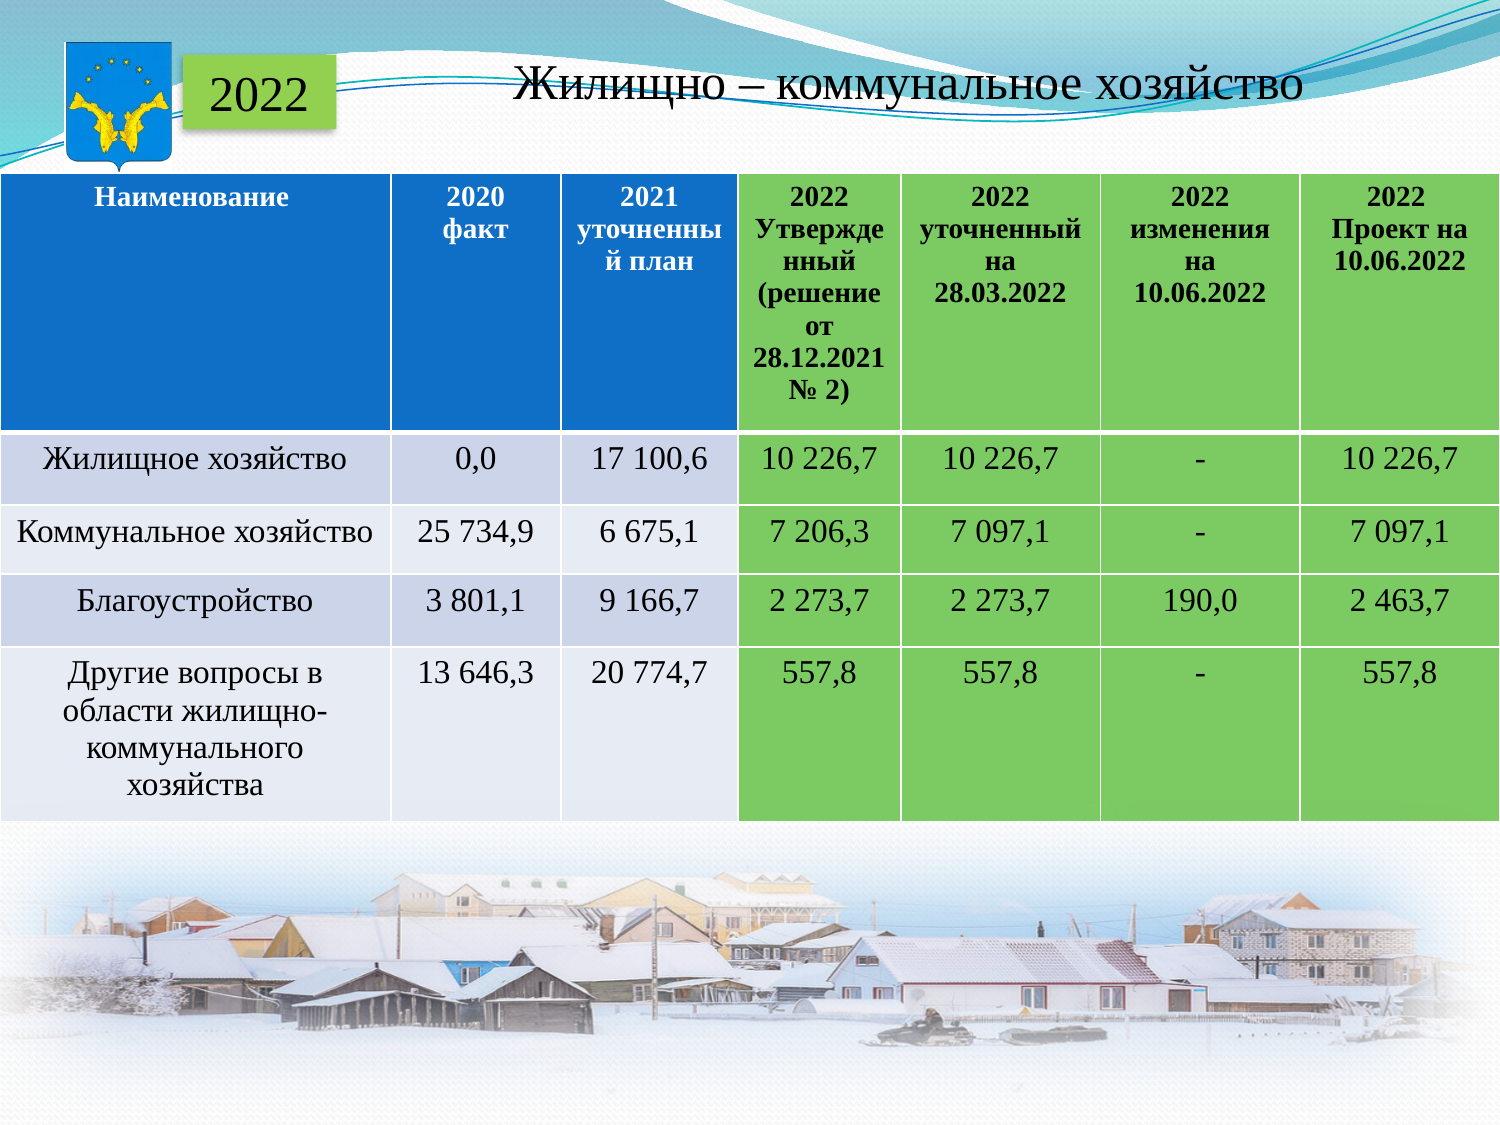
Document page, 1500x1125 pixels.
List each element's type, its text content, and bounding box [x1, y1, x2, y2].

table_cell - [1101, 435, 1299, 504]
table_header 2022 Утвержденный (решение от 28.12.2021 № 2) [739, 174, 900, 430]
table_cell - [1101, 648, 1299, 798]
table_cell Коммунальное хозяйство [1, 506, 390, 573]
table_cell 557,8 [739, 648, 900, 798]
text_box Жилищно – коммунальное хозяйство [371, 42, 1447, 118]
table_cell 10 226,7 [1301, 435, 1499, 504]
table_header 2022 уточненный на 28.03.2022 [902, 174, 1100, 430]
table_cell Другие вопросы в области жилищно-коммунального хозяйства [1, 648, 390, 798]
table_cell 2 273,7 [902, 575, 1100, 646]
table_cell 3 801,1 [392, 575, 560, 646]
table_cell 557,8 [1301, 648, 1499, 798]
table_cell 0,0 [392, 435, 560, 504]
picture [0, 798, 1500, 1125]
table_header 2021 уточненный план [562, 174, 737, 430]
table_header Наименование [1, 174, 390, 430]
table_cell 7 097,1 [902, 506, 1100, 573]
table_cell 7 206,3 [739, 506, 900, 573]
table_cell 17 100,6 [562, 435, 737, 504]
table_header 2020 факт [392, 174, 560, 430]
picture [64, 42, 172, 173]
table_cell - [1101, 506, 1299, 573]
table_cell Жилищное хозяйство [1, 435, 390, 504]
table_cell 25 734,9 [392, 506, 560, 573]
text_box 2022 [182, 54, 337, 130]
table_cell Благоустройство [1, 575, 390, 646]
table_cell 557,8 [902, 648, 1100, 798]
table_header 2022 изменения на 10.06.2022 [1101, 174, 1299, 430]
table_cell 2 273,7 [739, 575, 900, 646]
table_cell 10 226,7 [739, 435, 900, 504]
table_cell 190,0 [1101, 575, 1299, 646]
table_cell 6 675,1 [562, 506, 737, 573]
table_cell 9 166,7 [562, 575, 737, 646]
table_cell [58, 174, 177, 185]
table_cell 7 097,1 [1301, 506, 1499, 573]
table_header 2022 Проект на 10.06.2022 [1301, 174, 1499, 430]
table_cell 2 463,7 [1301, 575, 1499, 646]
table_cell 13 646,3 [392, 648, 560, 798]
table_cell 10 226,7 [902, 435, 1100, 504]
table_cell 20 774,7 [562, 648, 737, 798]
